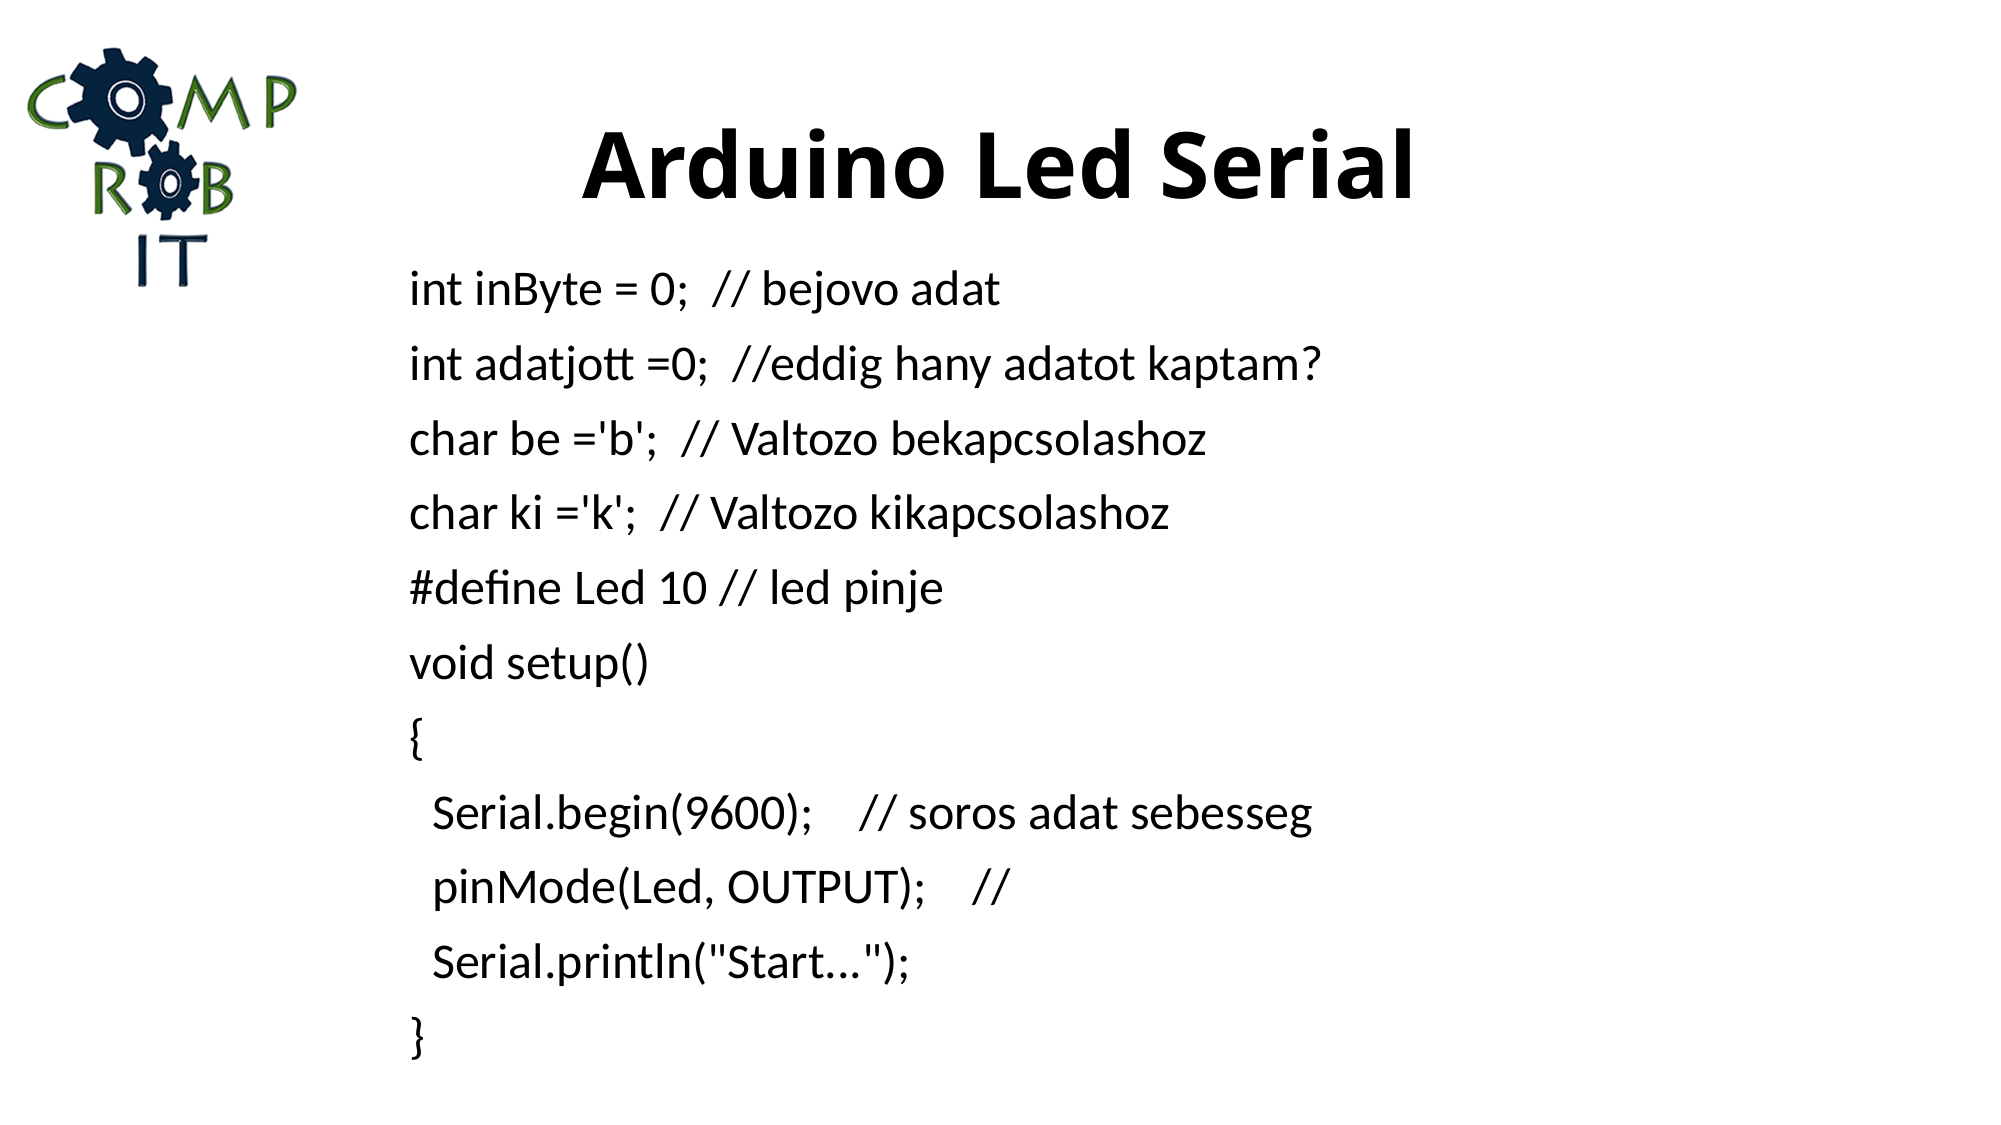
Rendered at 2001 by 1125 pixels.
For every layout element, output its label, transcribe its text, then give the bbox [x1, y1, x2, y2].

list int inByte = 0; // bejovo adat int adatjott =0; //eddig hany adatot kaptam? char be ='b'; // Valtozo bekapcsolashoz char ki ='k'; // Valtozo kikapcsolashoz #define Led 10 // led pinje void setup() { Serial.begin(9600); // soros adat sebesseg pinMode(Led, OUTPUT); // Serial.println("Start..."); } [394, 254, 1506, 969]
picture [0, 0, 315, 315]
title Arduino Led Serial [137, 59, 1863, 278]
